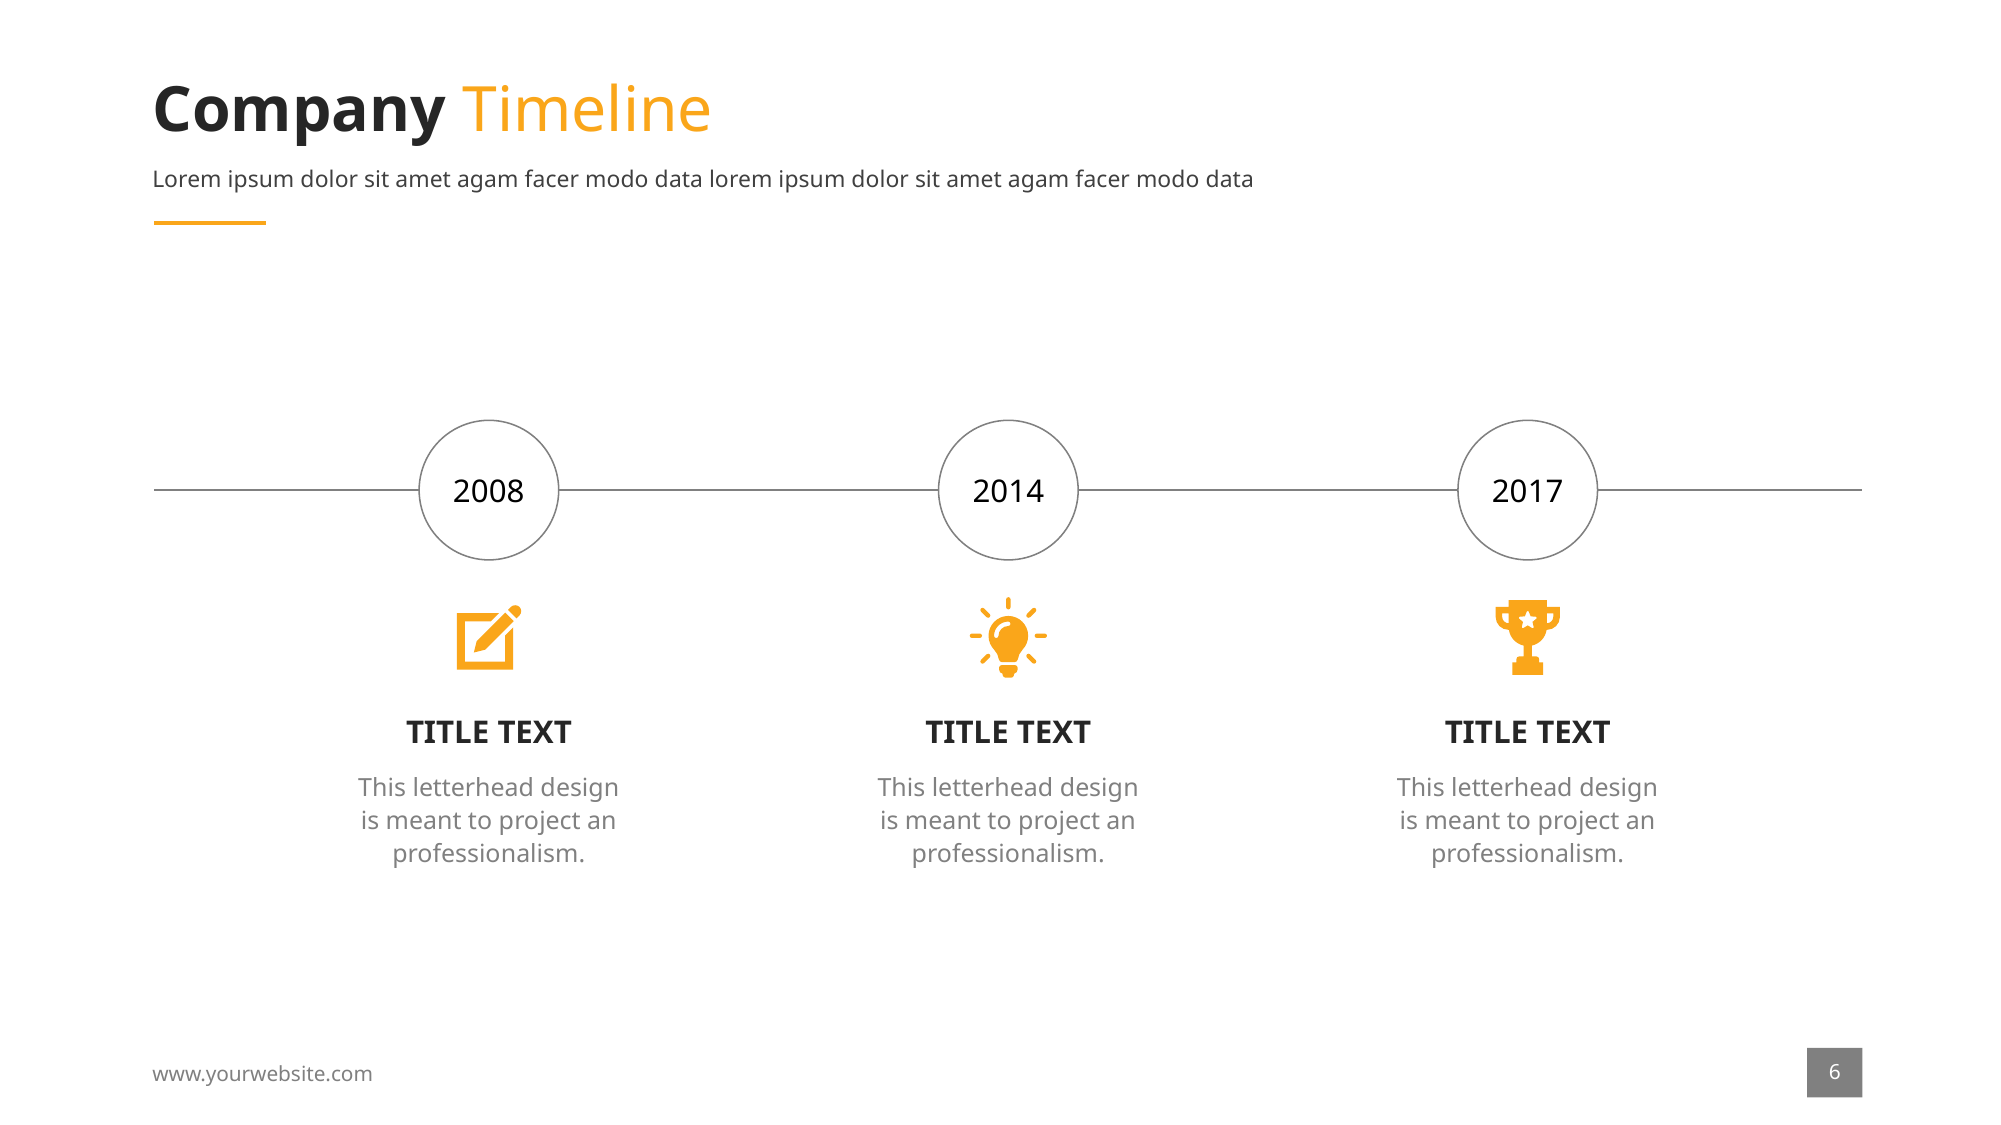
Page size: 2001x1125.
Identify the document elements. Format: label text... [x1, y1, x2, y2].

list Lorem ipsum dolor sit amet agam facer modo data lorem ipsum dolor sit amet agam facer modo data [137, 160, 1863, 207]
slide_number 6 [1797, 1039, 1872, 1106]
footer www.yourwebsite.com [137, 1042, 462, 1103]
title Company Timeline [137, 55, 1863, 160]
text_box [154, 420, 1863, 878]
